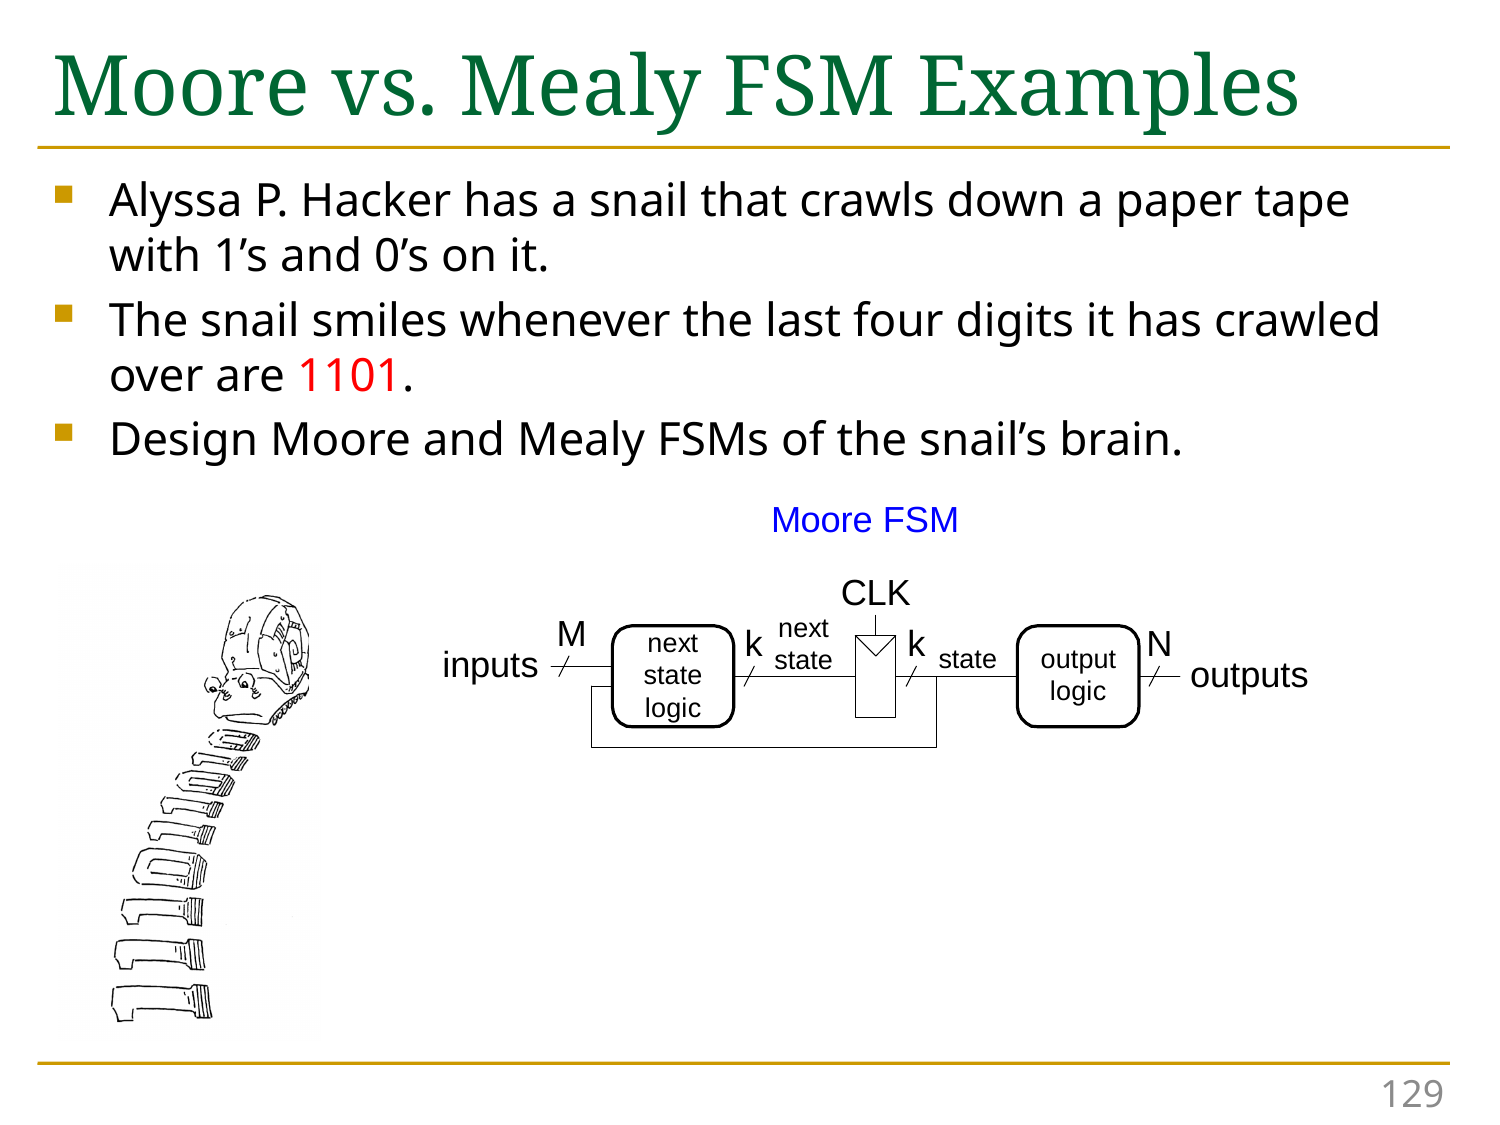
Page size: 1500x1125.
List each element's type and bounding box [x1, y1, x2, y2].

text_box [381, 475, 1338, 1050]
picture [58, 563, 321, 1041]
title [37, 24, 1450, 163]
slide_number [1121, 1066, 1460, 1125]
list [37, 163, 1450, 1016]
